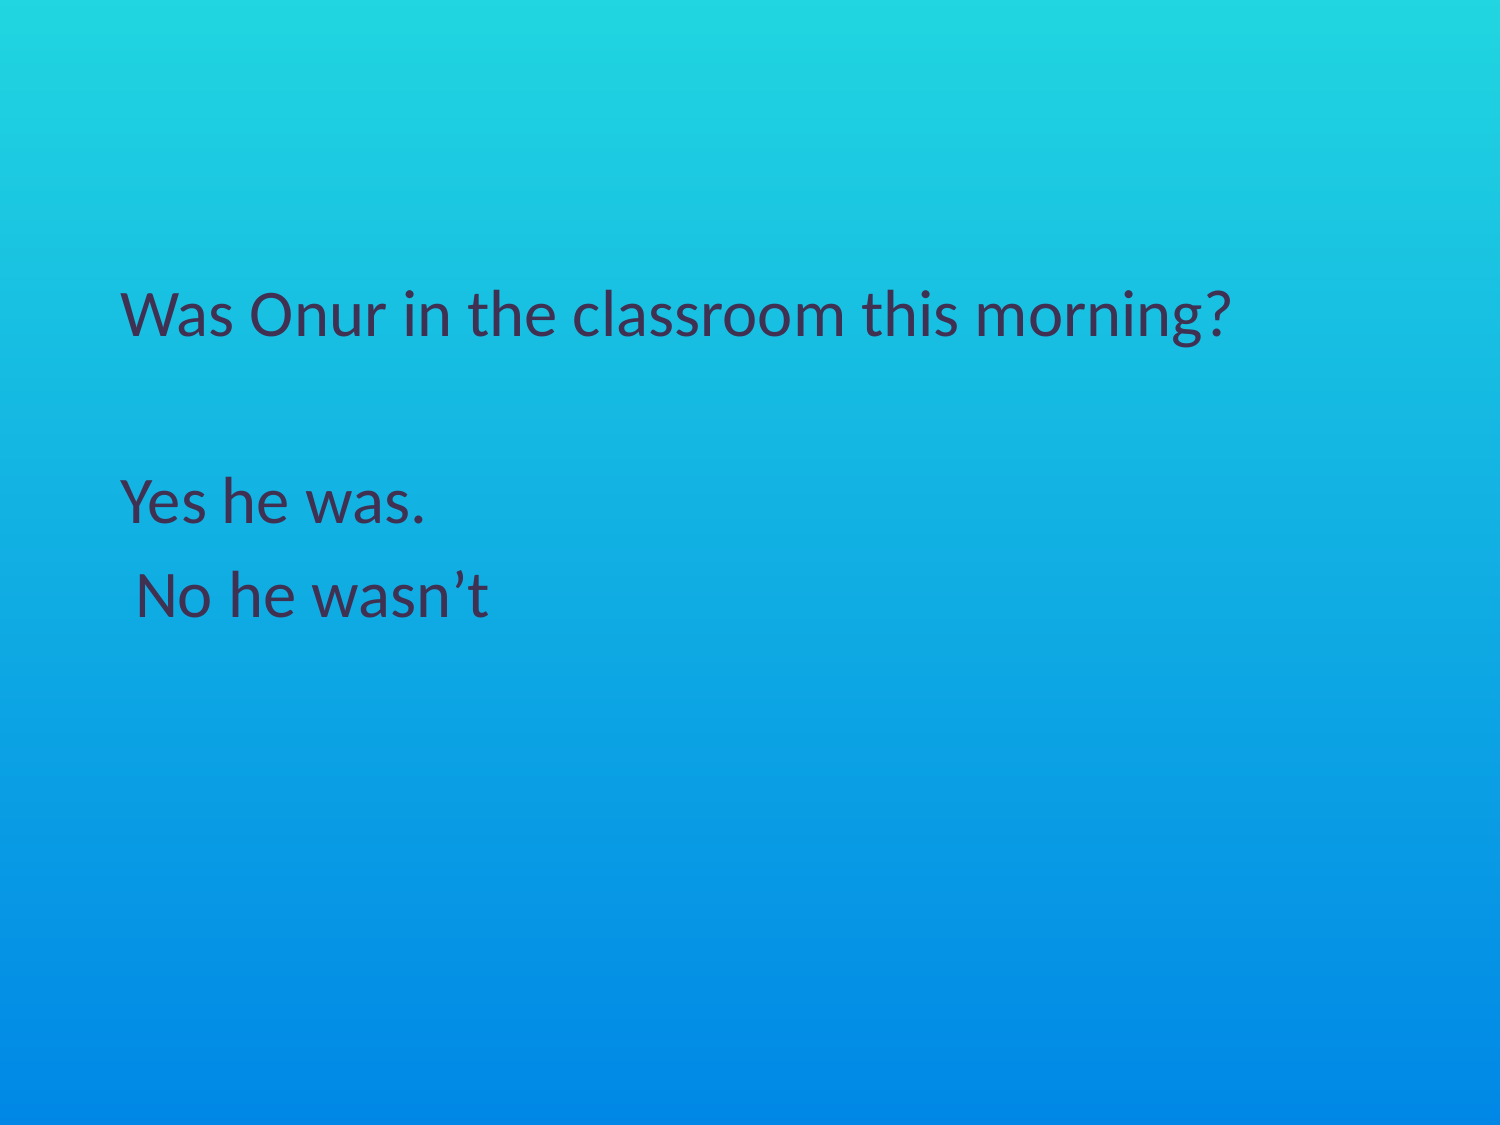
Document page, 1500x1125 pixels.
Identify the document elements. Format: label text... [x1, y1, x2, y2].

list Was Onur in the classroom this morning? Yes he was. No he wasn’t [75, 262, 1425, 1005]
